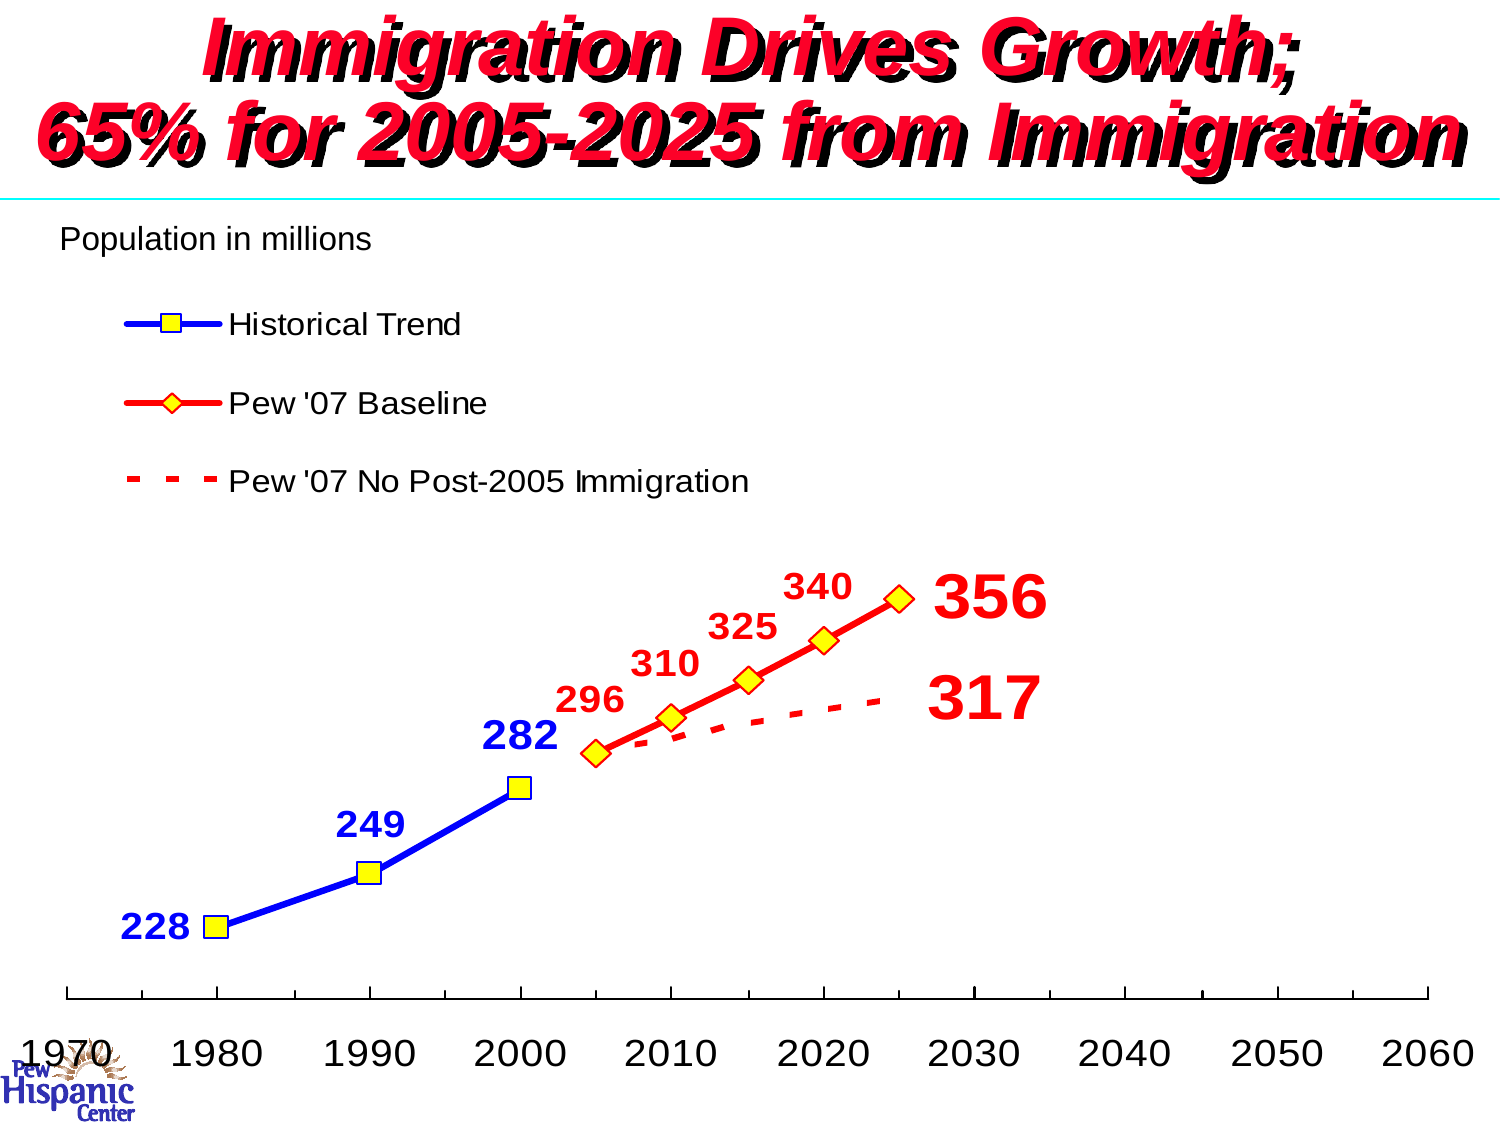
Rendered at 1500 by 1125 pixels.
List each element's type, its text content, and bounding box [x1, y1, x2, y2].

title Immigration Drives Growth; 65% for 2005-2025 from Immigration [0, 0, 1500, 161]
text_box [0, 161, 1500, 1124]
